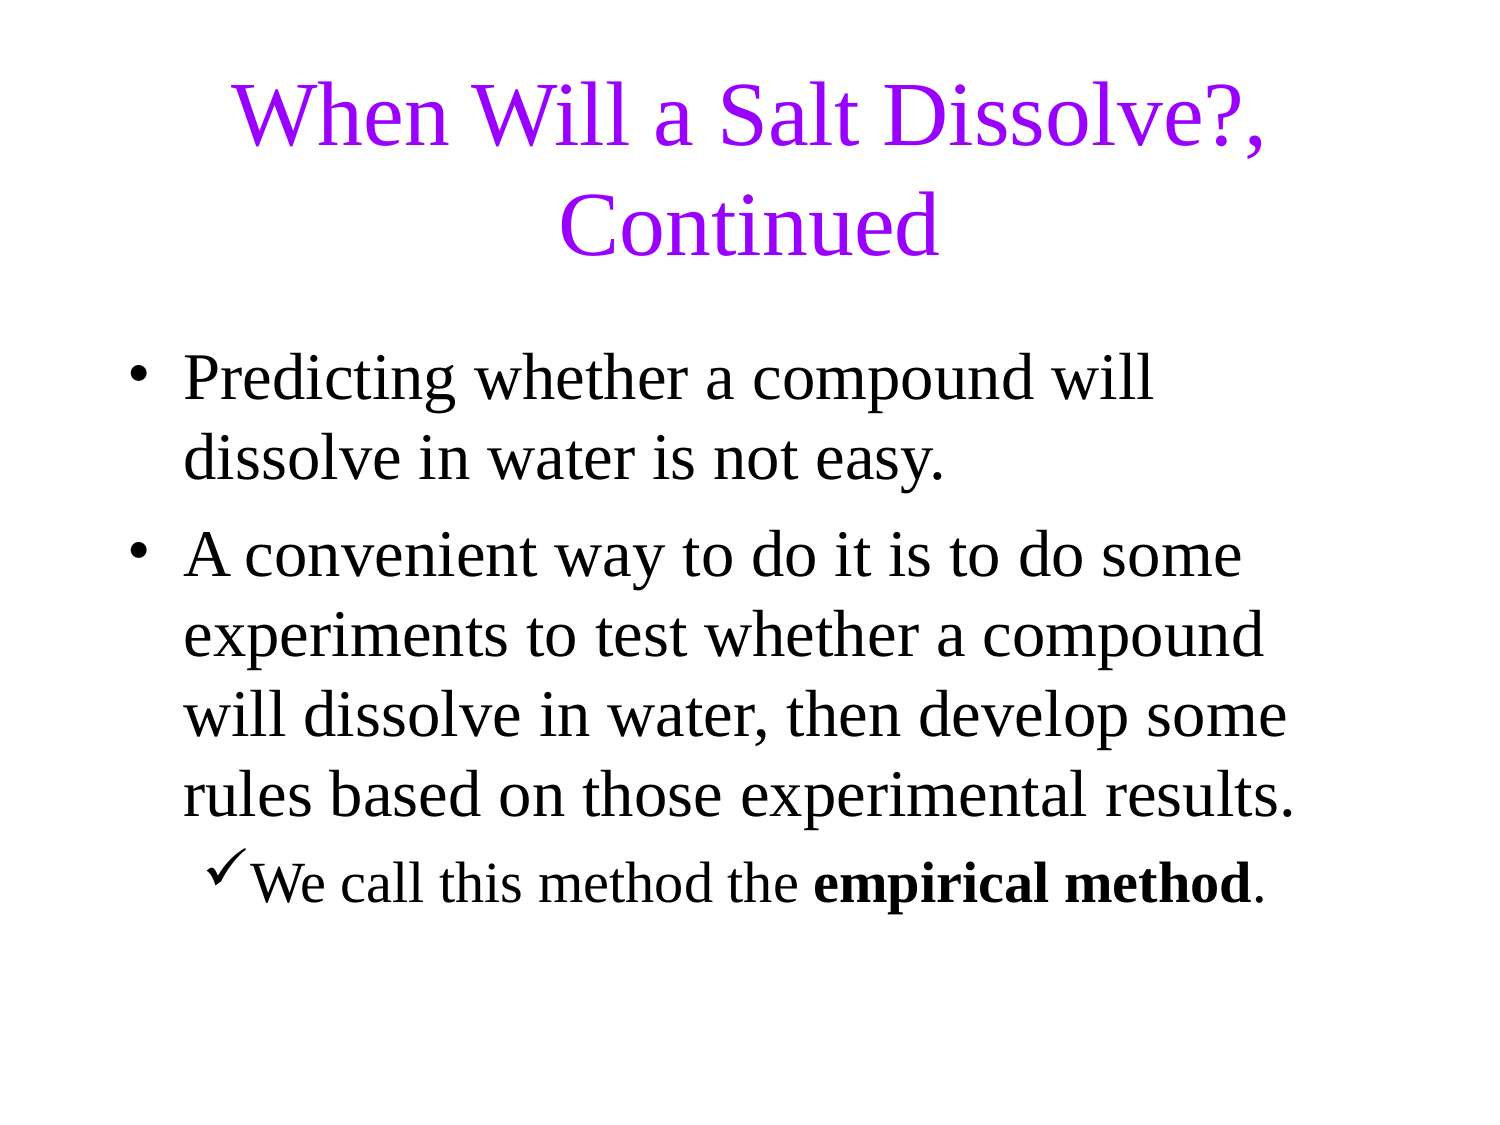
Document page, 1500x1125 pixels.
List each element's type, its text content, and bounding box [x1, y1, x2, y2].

text_box When Will a Salt Dissolve?, Continued [112, 70, 1388, 258]
text_box Predicting whether a compound will dissolve in water is not easy. A convenient way to do it is to do some experiments to test whether a compound will dissolve in water, then develop some rules based on those experimental results. We call this method the empirical method. [112, 324, 1388, 1000]
